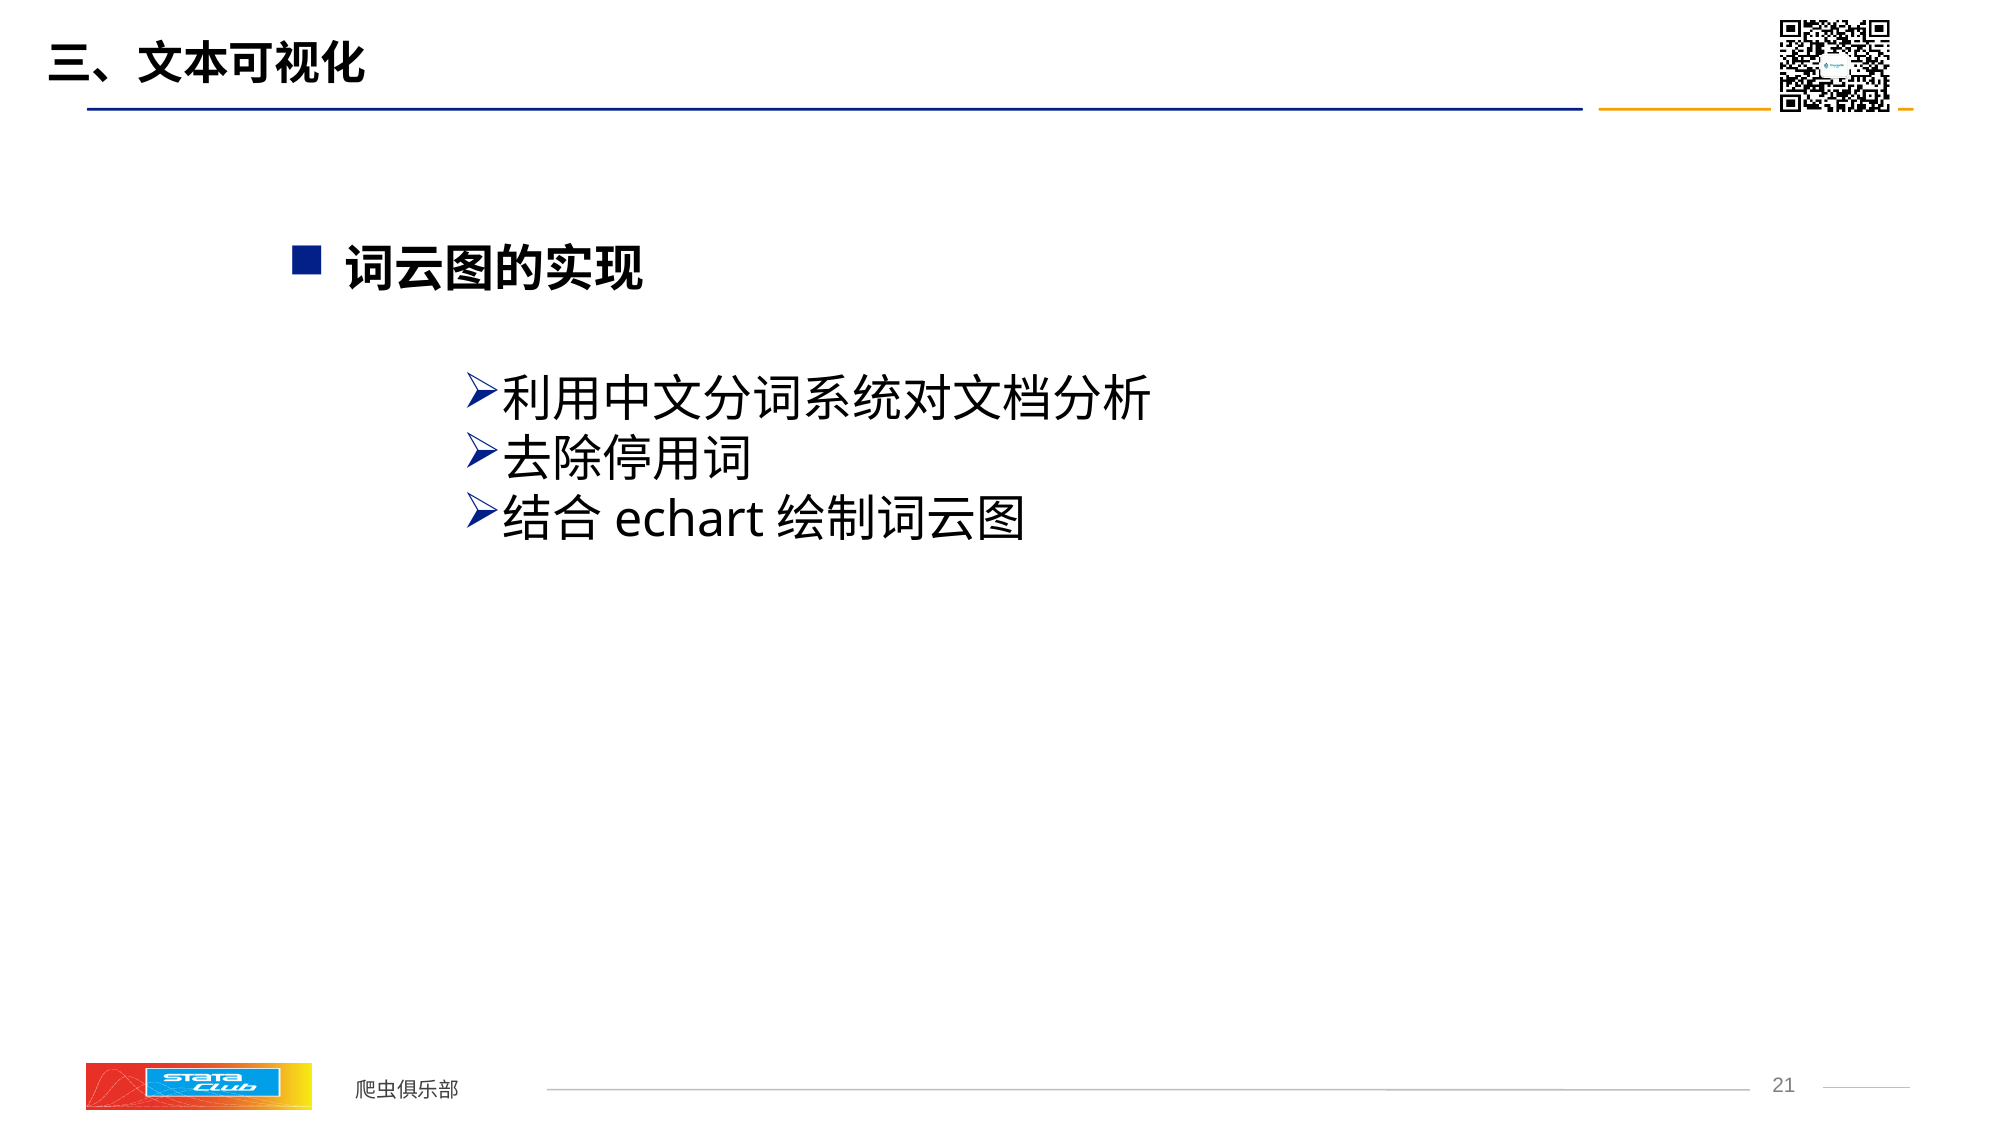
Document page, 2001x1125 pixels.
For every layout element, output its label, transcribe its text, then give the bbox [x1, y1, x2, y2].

list 词云图的实现 利用中文分词系统对文档分析 去除停用词 结合echart绘制词云图 [273, 159, 1688, 881]
title 三、文本可视化 [30, 25, 1851, 97]
picture [86, 1063, 312, 1110]
picture [1771, 12, 1898, 119]
